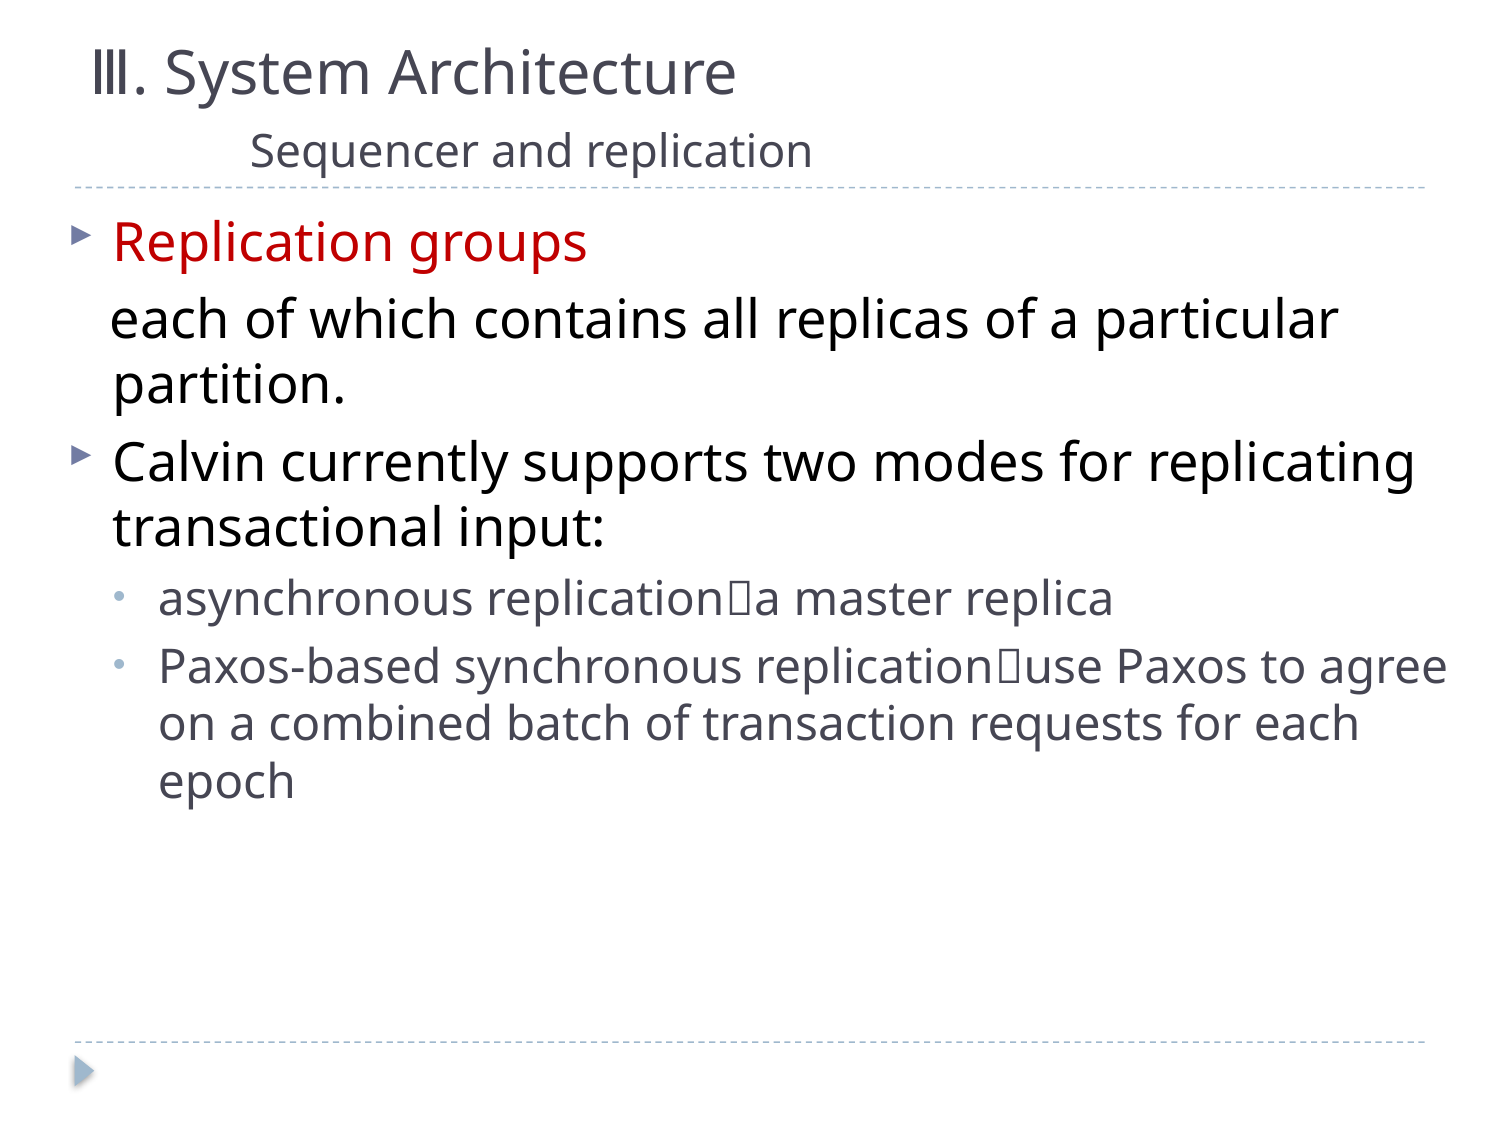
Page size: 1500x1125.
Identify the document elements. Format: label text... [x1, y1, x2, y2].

list Replication groups each of which contains all replicas of a particular partition. Calvin currently supports two modes for replicating transactional input: asynchronous replicationa master replica Paxos-based synchronous replicationuse Paxos to agree on a combined batch of transaction requests for each epoch [53, 200, 1471, 1024]
title Ⅲ. System Architecture Sequencer and replication [75, 24, 1425, 188]
